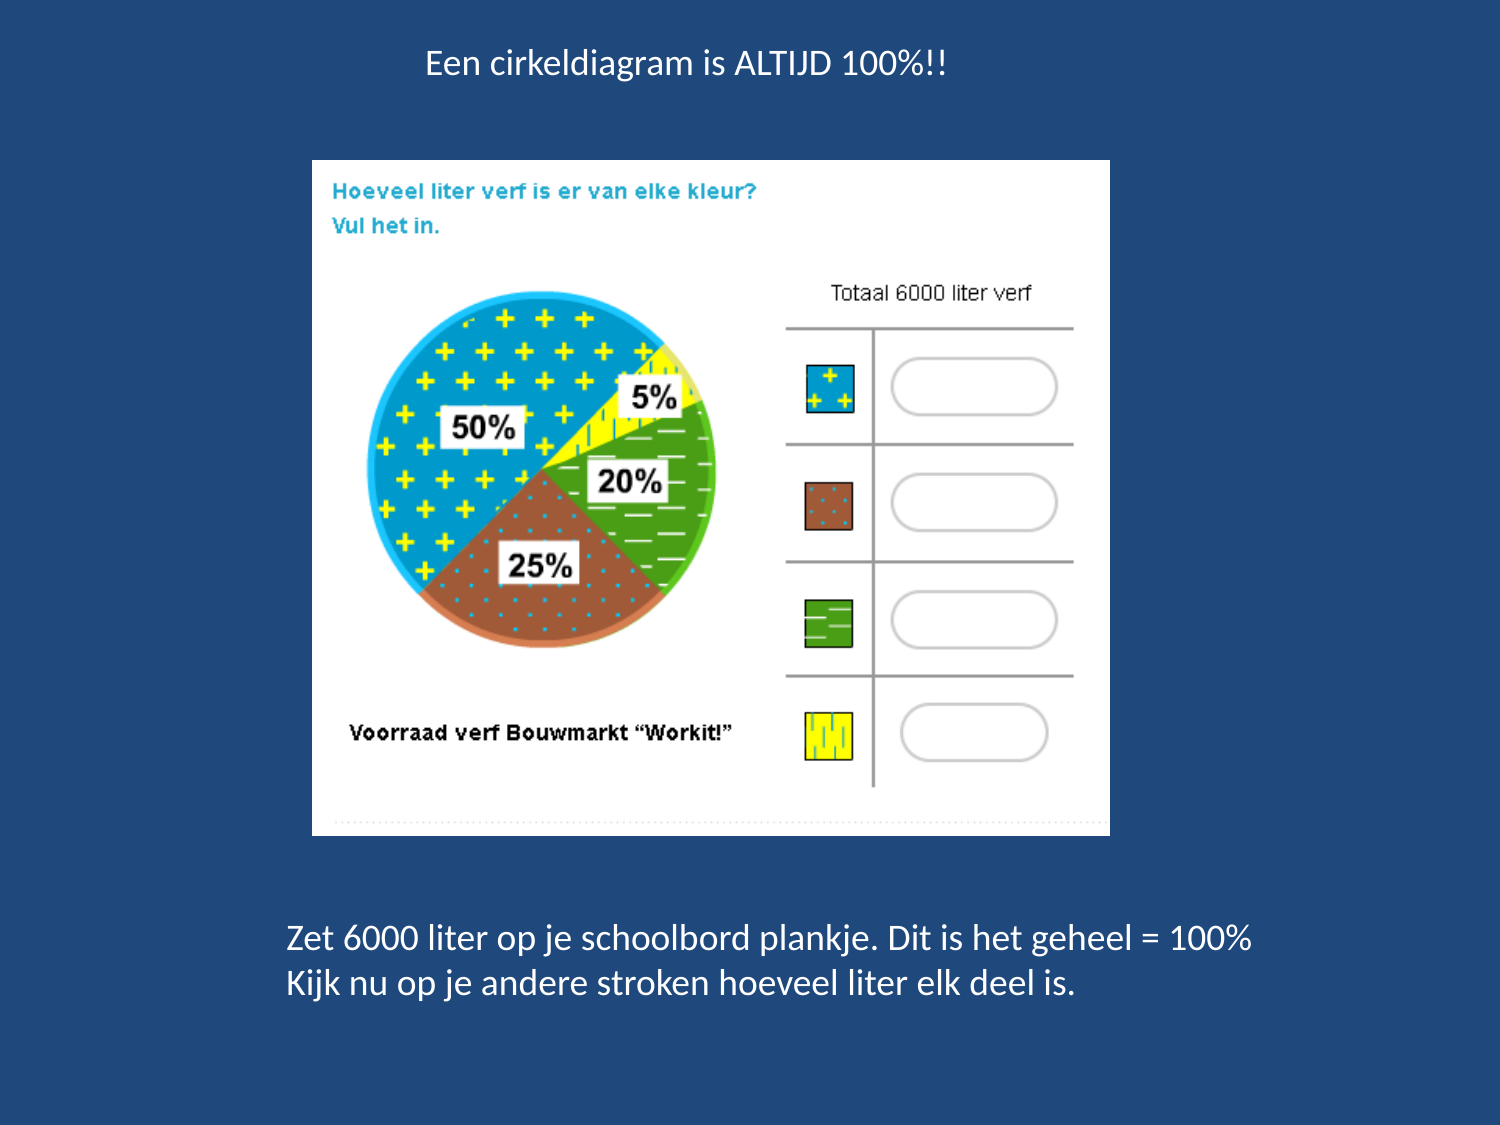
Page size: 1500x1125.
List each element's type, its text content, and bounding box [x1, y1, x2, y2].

text_box Een cirkeldiagram is ALTIJD 100%!! [410, 30, 964, 91]
text_box Zet 6000 liter op je schoolbord plankje. Dit is het geheel = 100% Kijk nu op je andere stroken hoeveel liter elk deel is. [271, 905, 1269, 1010]
picture [312, 160, 1110, 837]
